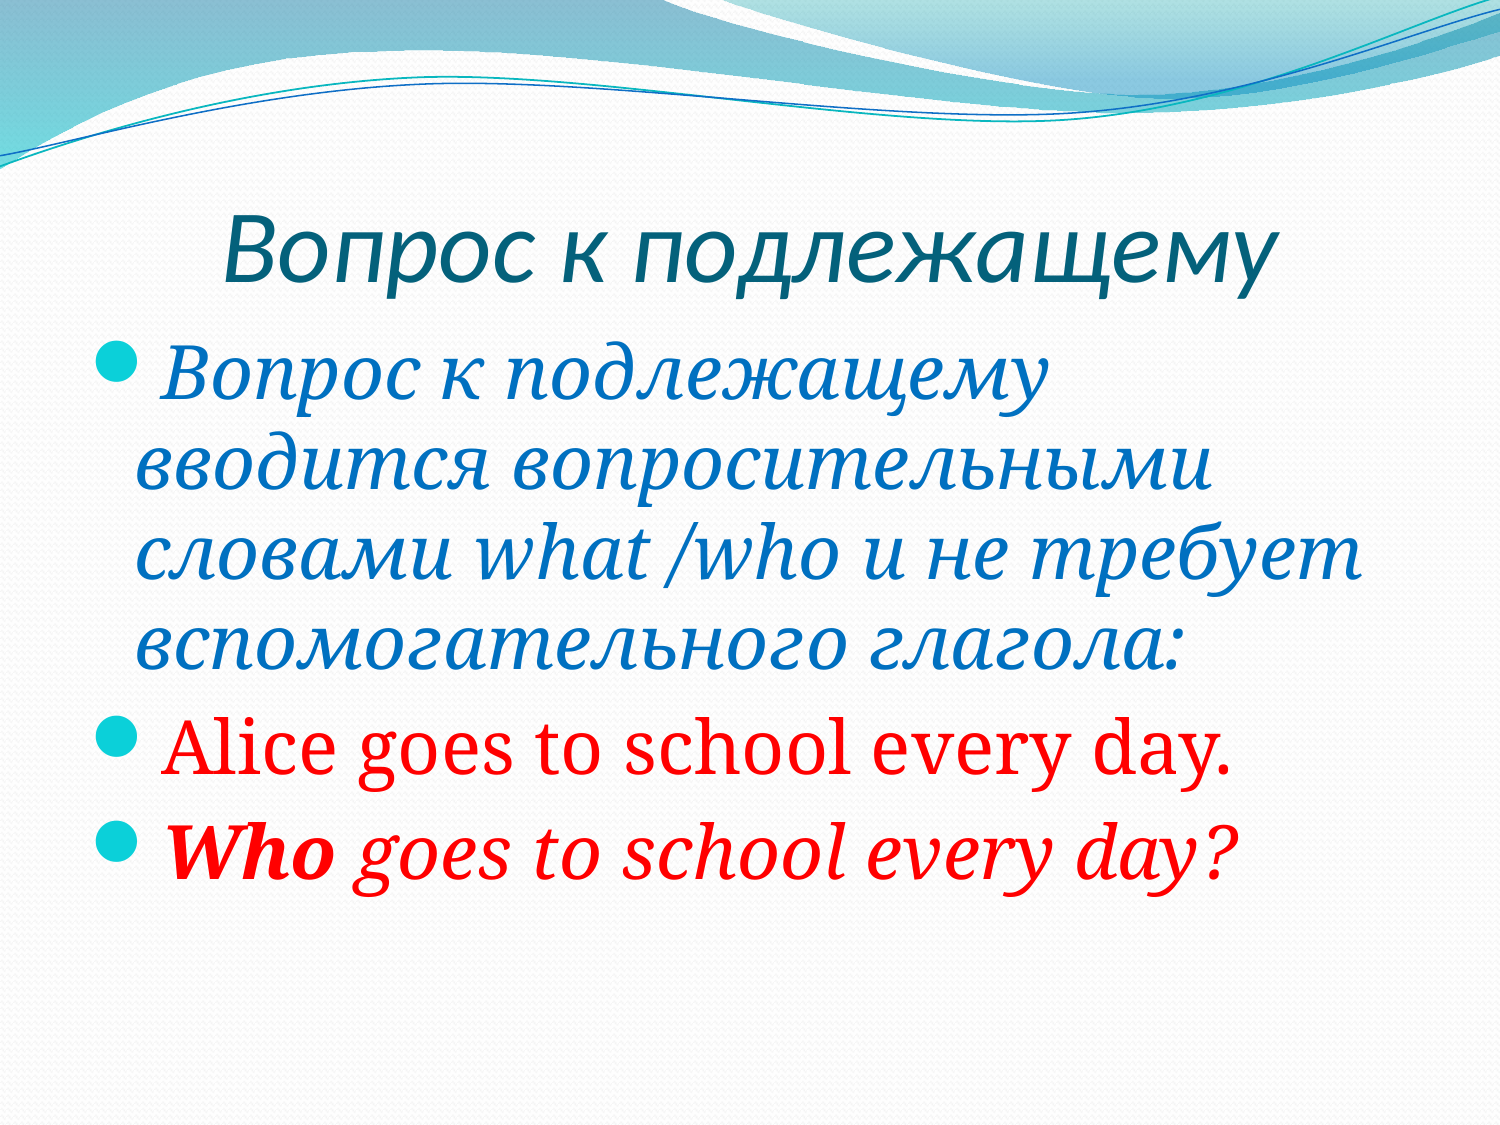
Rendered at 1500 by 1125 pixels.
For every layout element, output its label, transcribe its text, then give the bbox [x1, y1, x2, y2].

list Вопрос к подлежащему вводится вопросительными словами what /who и не требует вспомогательного глагола: Alice goes to school every day. Who goes to school every day? [75, 317, 1425, 1038]
title Вопрос к подлежащему [75, 115, 1425, 303]
